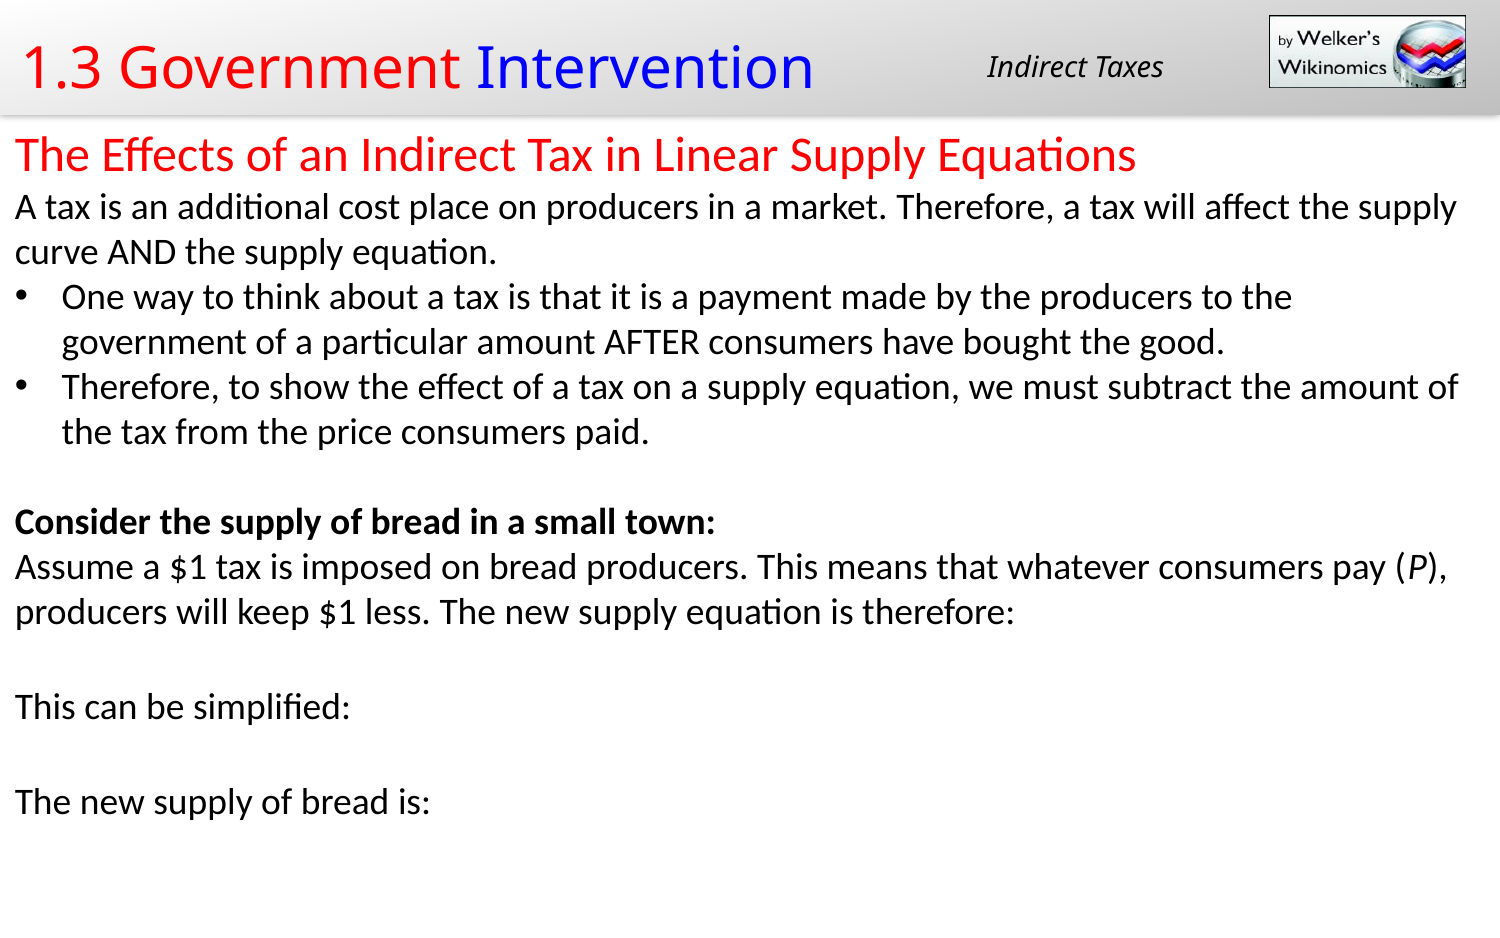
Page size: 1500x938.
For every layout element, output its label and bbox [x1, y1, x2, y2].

text_box [0, 0, 1500, 115]
